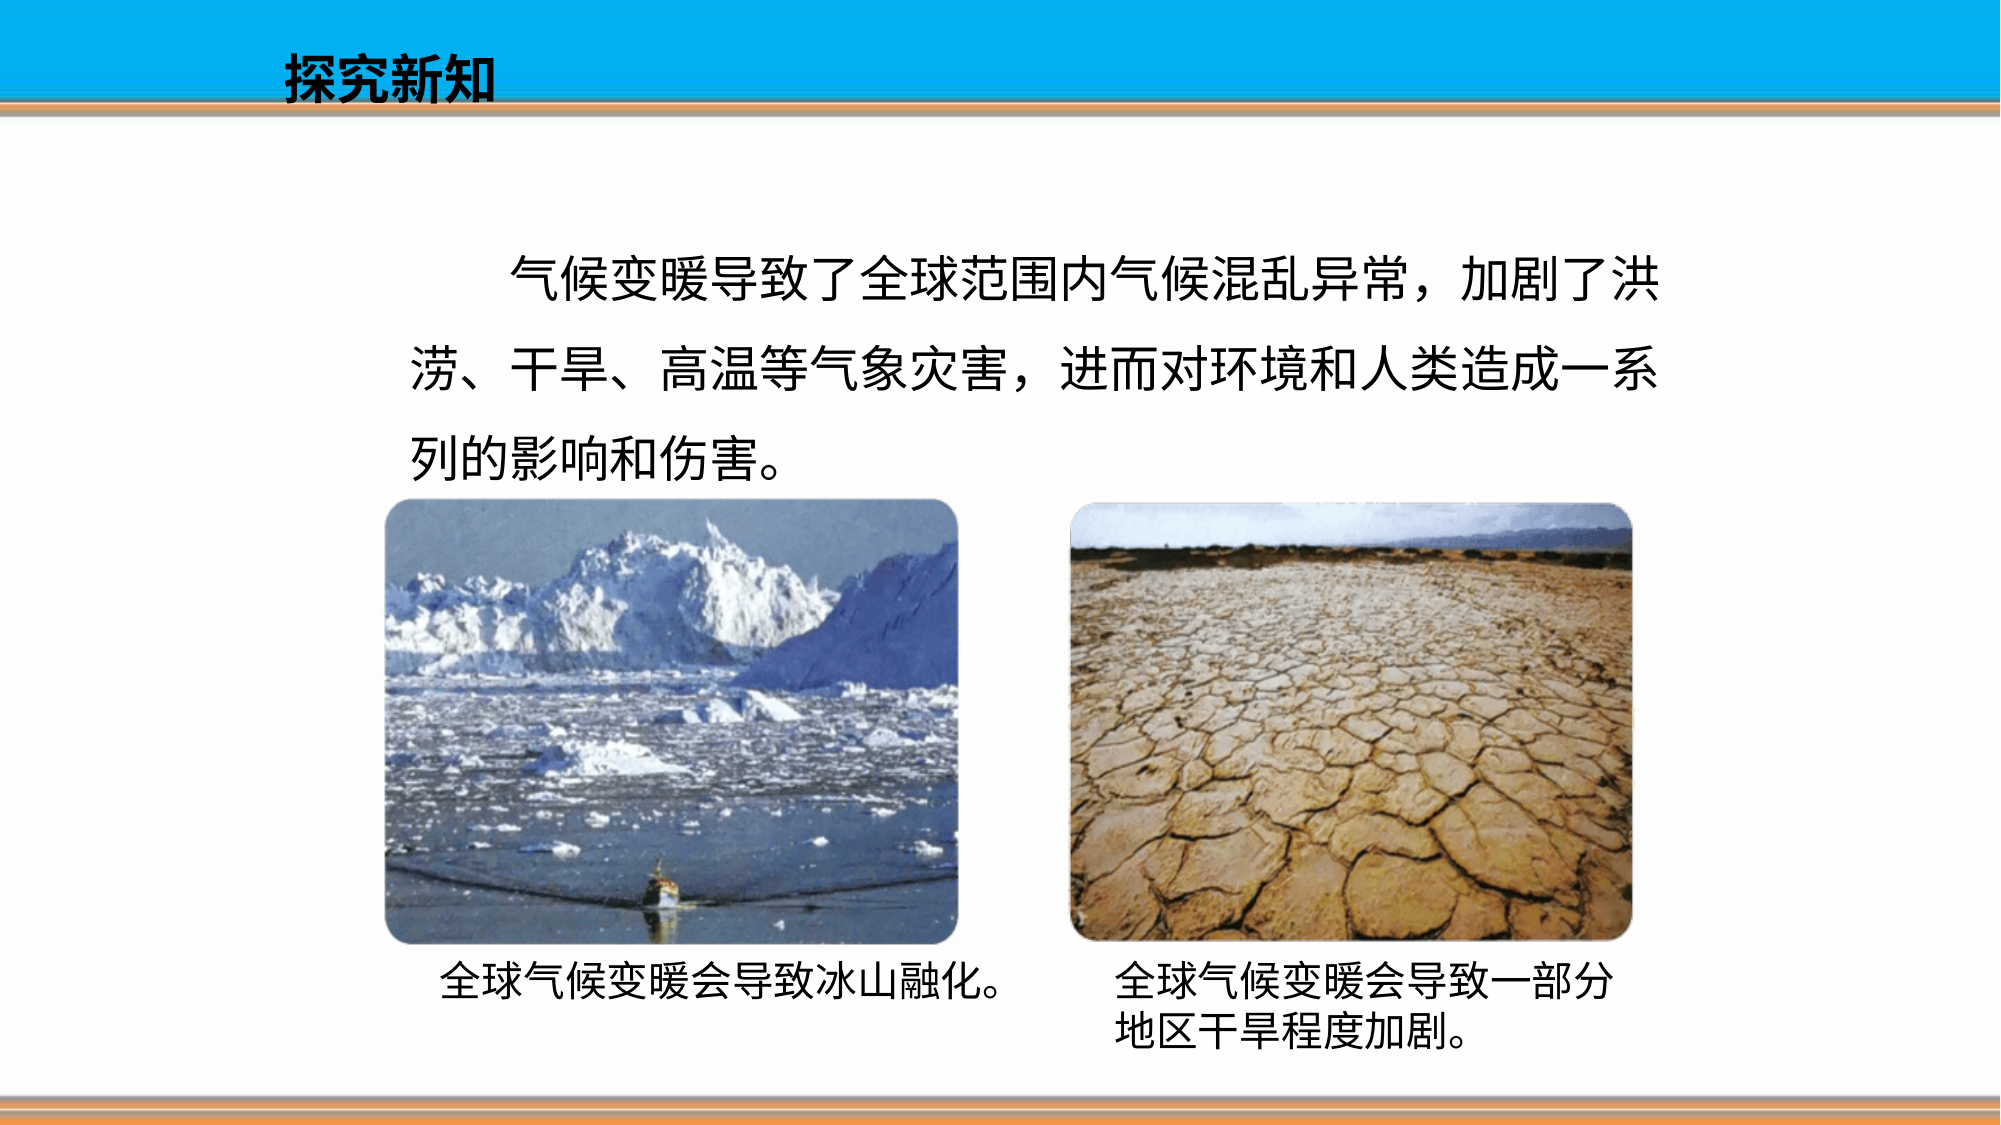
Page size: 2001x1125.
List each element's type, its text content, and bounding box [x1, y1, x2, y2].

title 探究新知 [268, 38, 1733, 119]
picture [0, 97, 2001, 1125]
text_box 气候变暖导致了全球范围内气候混乱异常，加剧了洪涝、干旱、高温等气象灾害，进而对环境和人类造成一系列的影响和伤害。 [394, 209, 1685, 495]
text_box 全球气候变暖会导致一部分地区干旱程度加剧。 [1099, 954, 1639, 1063]
text_box 全球气候变暖会导致冰山融化。 [425, 947, 1040, 1013]
